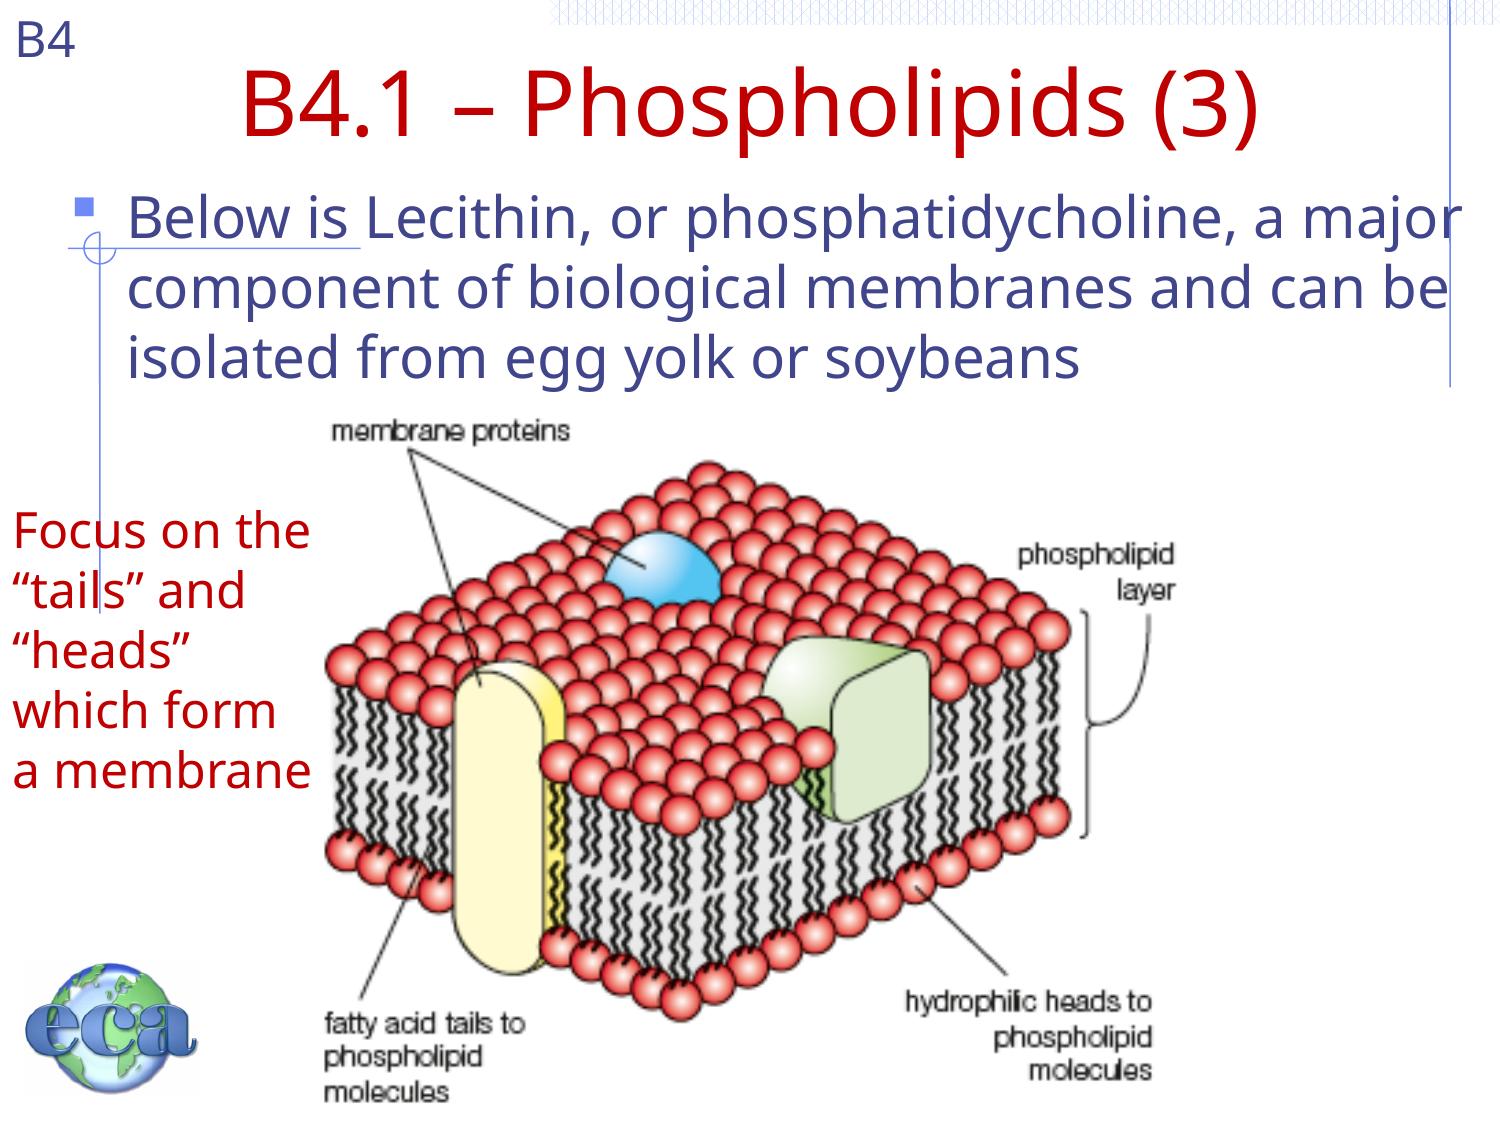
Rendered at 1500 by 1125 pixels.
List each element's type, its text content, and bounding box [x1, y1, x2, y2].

text_box Focus on the “tails” and “heads” which form a membrane [0, 491, 295, 807]
picture [23, 960, 200, 1096]
text_box Below is Lecithin, or phosphatidycholine, a major component of biological membranes and can be isolated from egg yolk or soybeans [54, 172, 1500, 910]
title B4.1 – Phospholipids (3) [37, 24, 1463, 163]
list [300, 383, 1207, 1125]
